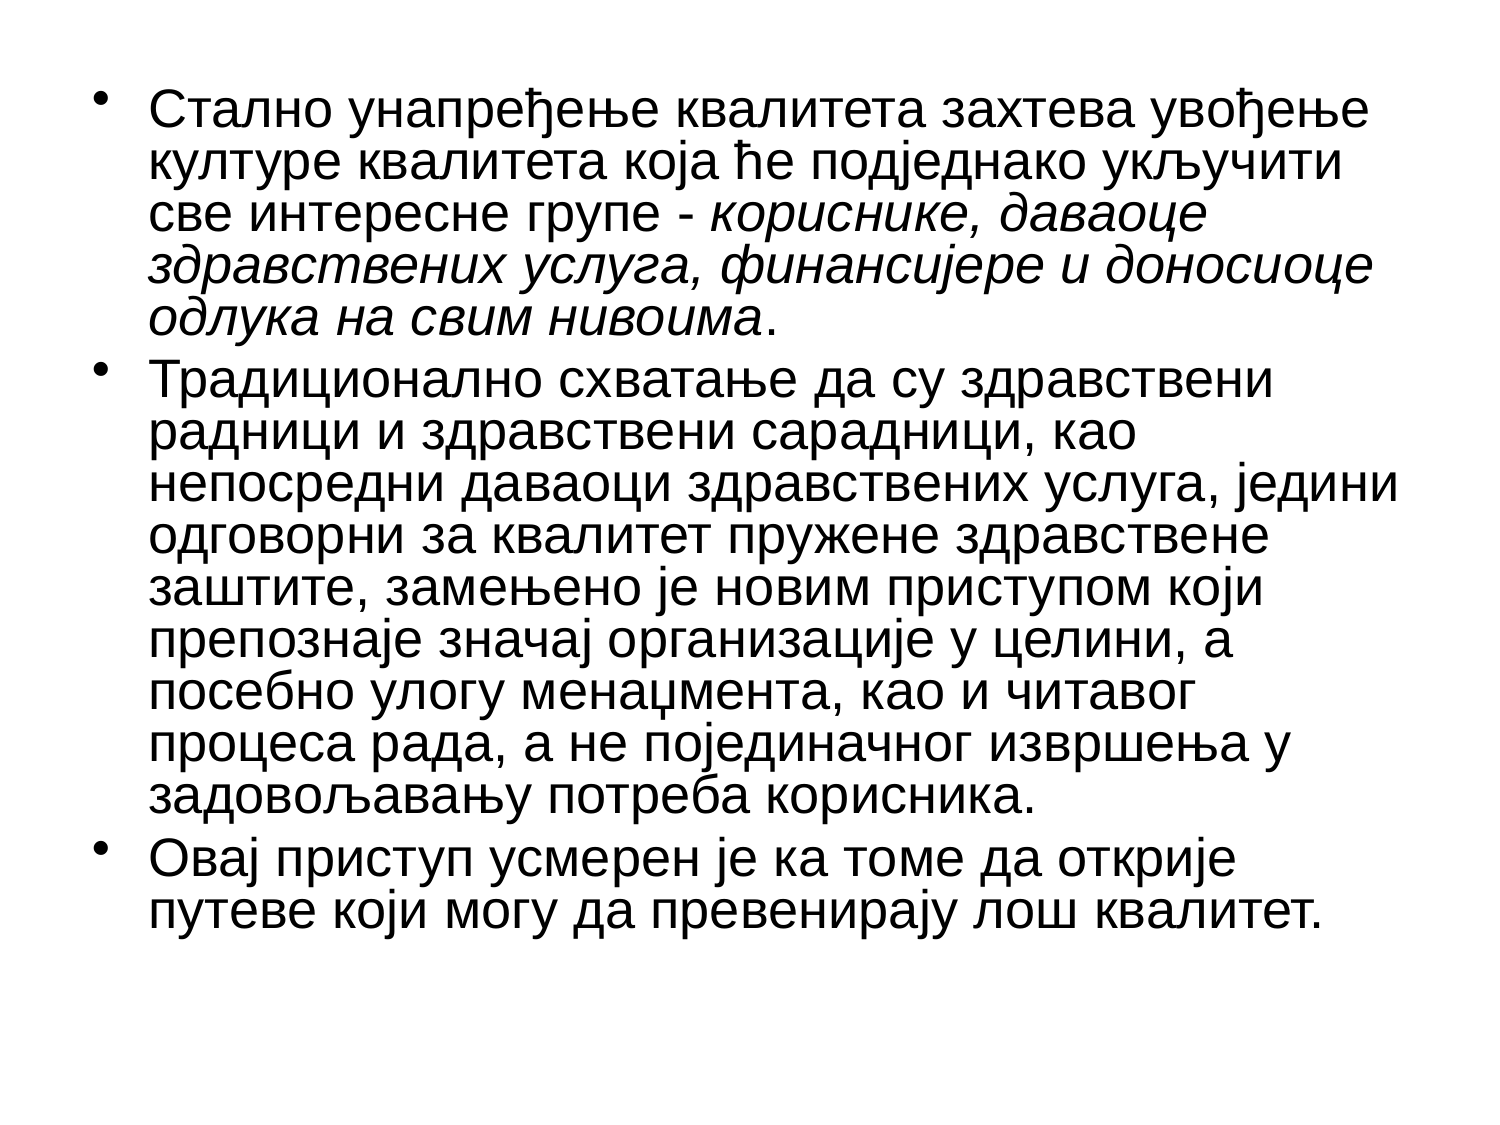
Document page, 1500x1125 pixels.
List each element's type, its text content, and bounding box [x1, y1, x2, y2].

list Стално унапређење квалитета захтева увођење културе квалитета која ће подједнако укључити све интересне групе - кориснике, даваоце здравствених услуга, финансијере и доносиоце одлука на свим нивоима. Традиционално схватање да су здравствени радници и здравствени сарадници, као непосредни даваоци здравствених услуга, једини одговорни за квалитет пружене здравствене заштите, замењено је новим приступом који препознаје значај организације у целини, а посебно улогу менаџмента, као и читавог процеса рада, а не појединачног извршења у задовољавању потреба корисника. Овај приступ усмерен је ка томе да открије путеве који могу да превенирају лош квалитет. [76, 78, 1427, 821]
